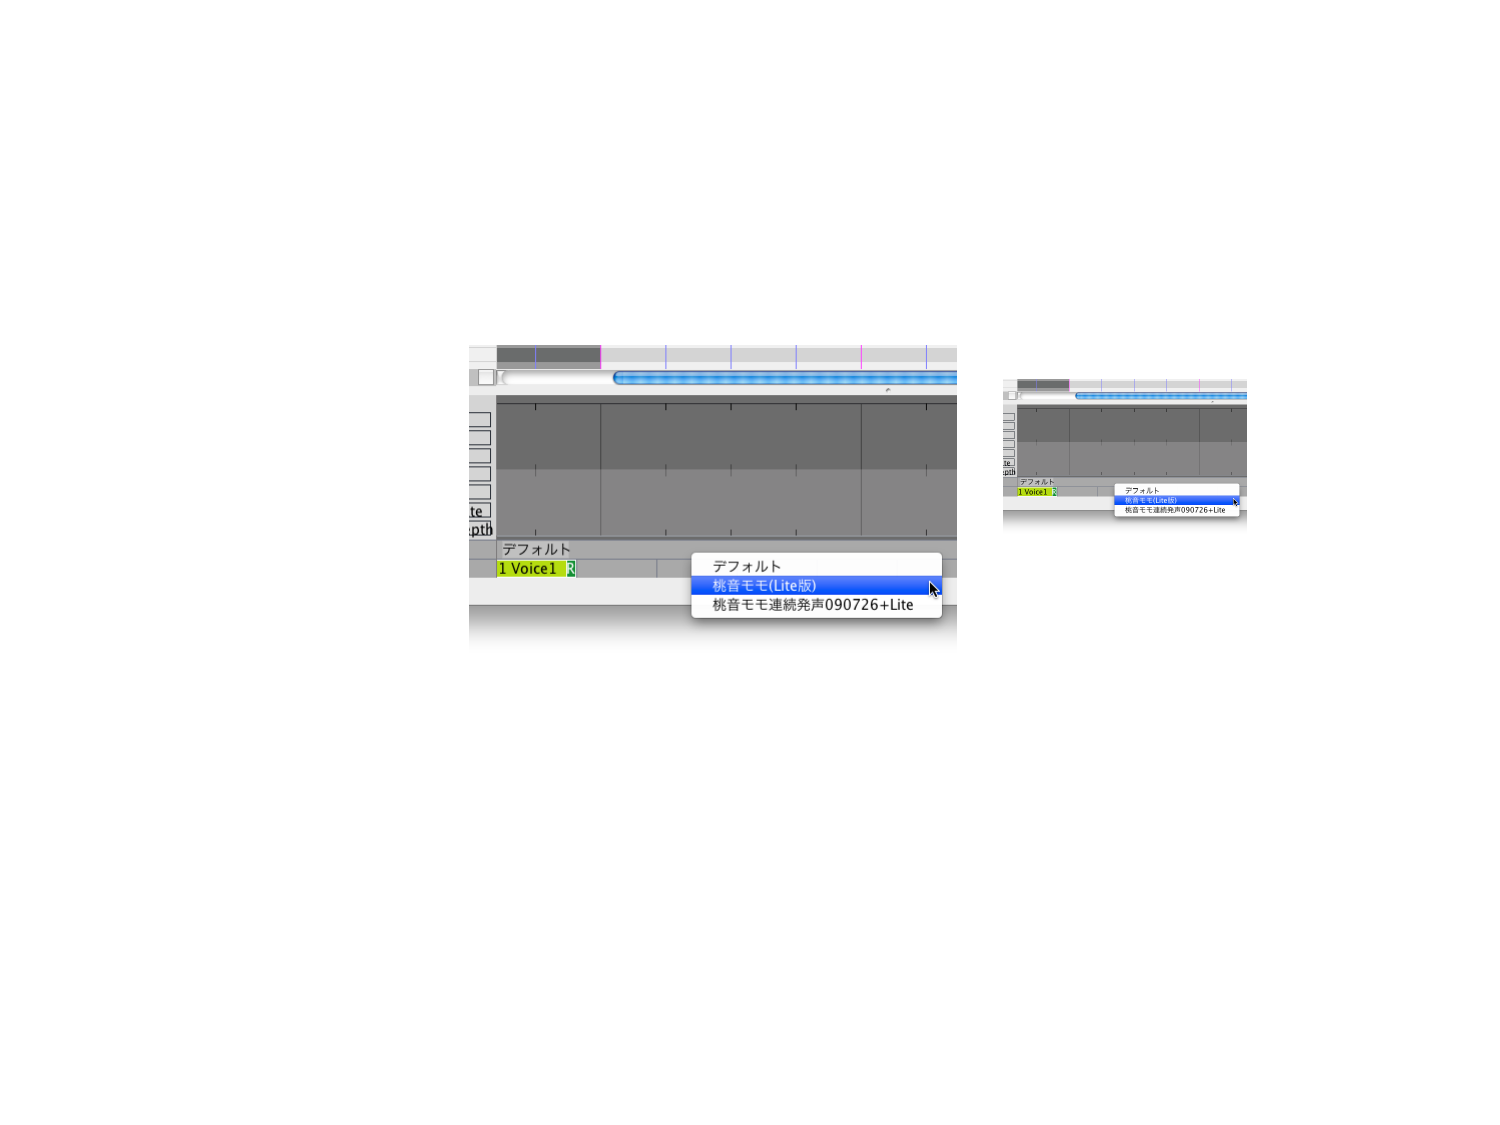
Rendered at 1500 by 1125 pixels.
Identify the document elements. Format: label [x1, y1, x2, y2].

picture [1002, 379, 1247, 543]
picture [468, 345, 957, 671]
